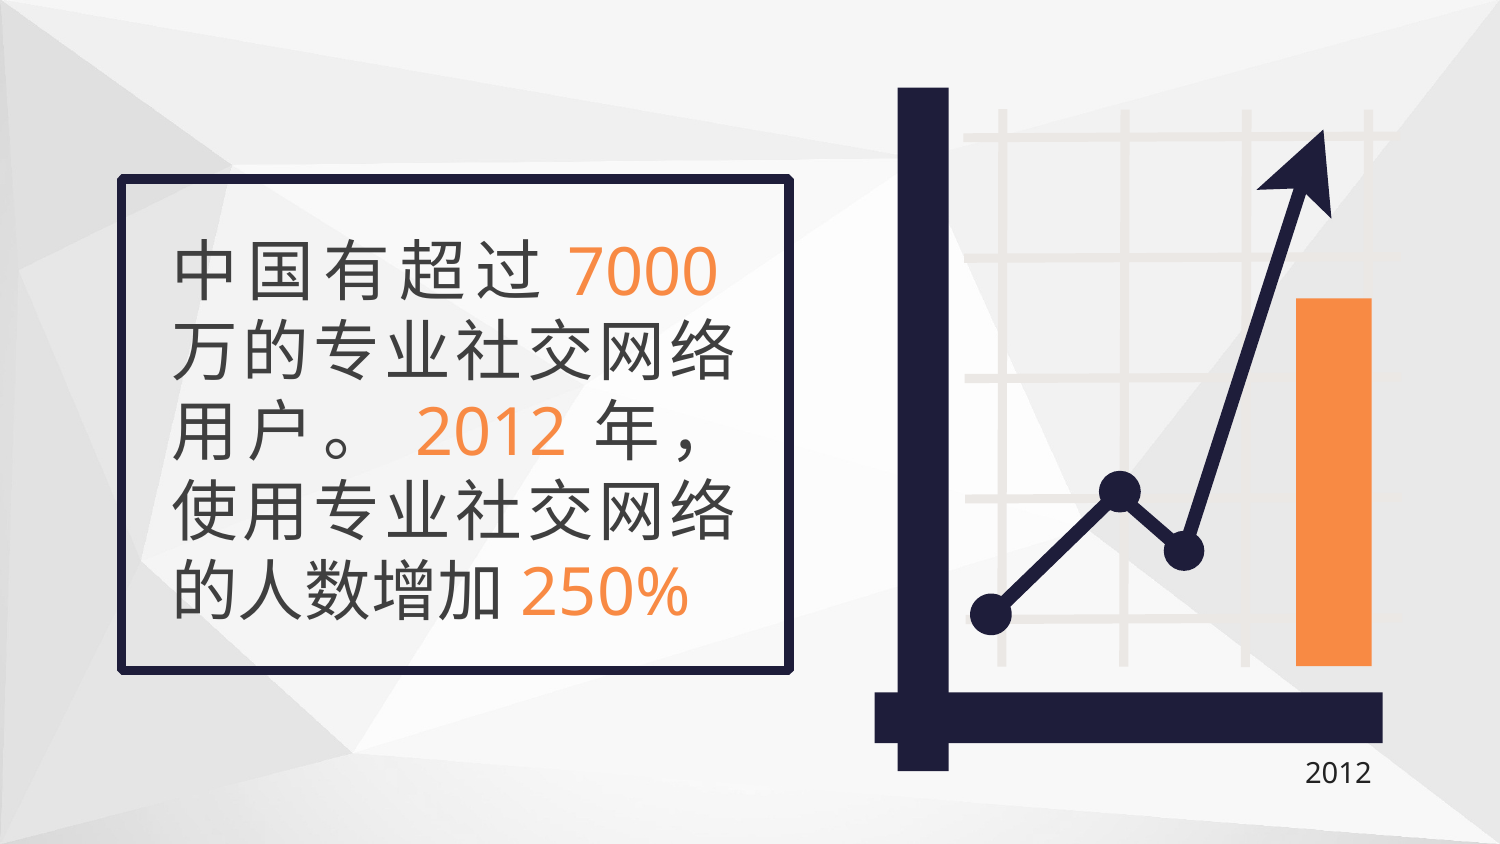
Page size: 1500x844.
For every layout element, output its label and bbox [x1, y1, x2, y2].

text_box [874, 87, 1403, 799]
text_box [121, 178, 790, 671]
picture [0, 0, 1500, 844]
